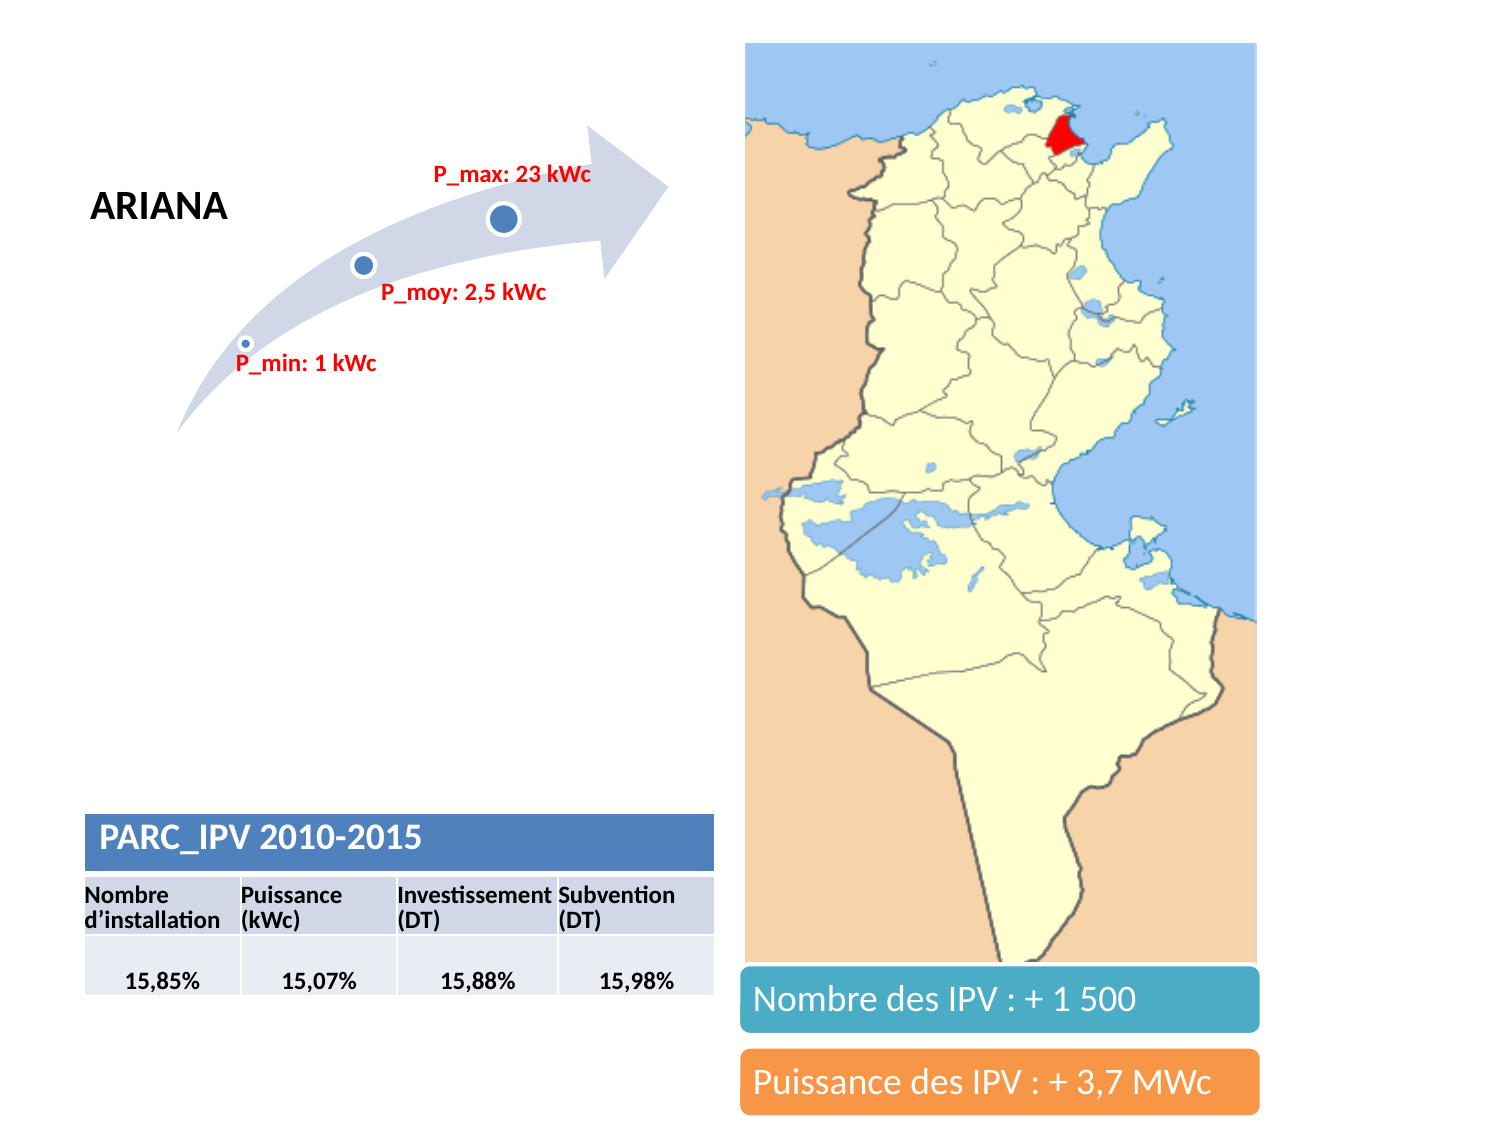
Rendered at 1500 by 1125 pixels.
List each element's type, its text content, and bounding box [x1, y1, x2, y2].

title ARIANA [74, 44, 569, 236]
table_cell Puissance (kWc) [242, 877, 396, 934]
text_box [182, 125, 703, 433]
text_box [737, 960, 1263, 1118]
table_cell Nombre d’installation [85, 877, 240, 934]
table_cell Investissement (DT) [398, 877, 557, 934]
table_cell 15,98% [559, 936, 714, 995]
table_cell 15,85% [85, 936, 240, 995]
table_cell Subvention (DT) [559, 877, 714, 934]
table_cell 15,07% [242, 936, 396, 995]
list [745, 43, 1257, 959]
table_header PARC_IPV 2010-2015 [85, 814, 714, 871]
table_cell 15,88% [398, 936, 557, 995]
